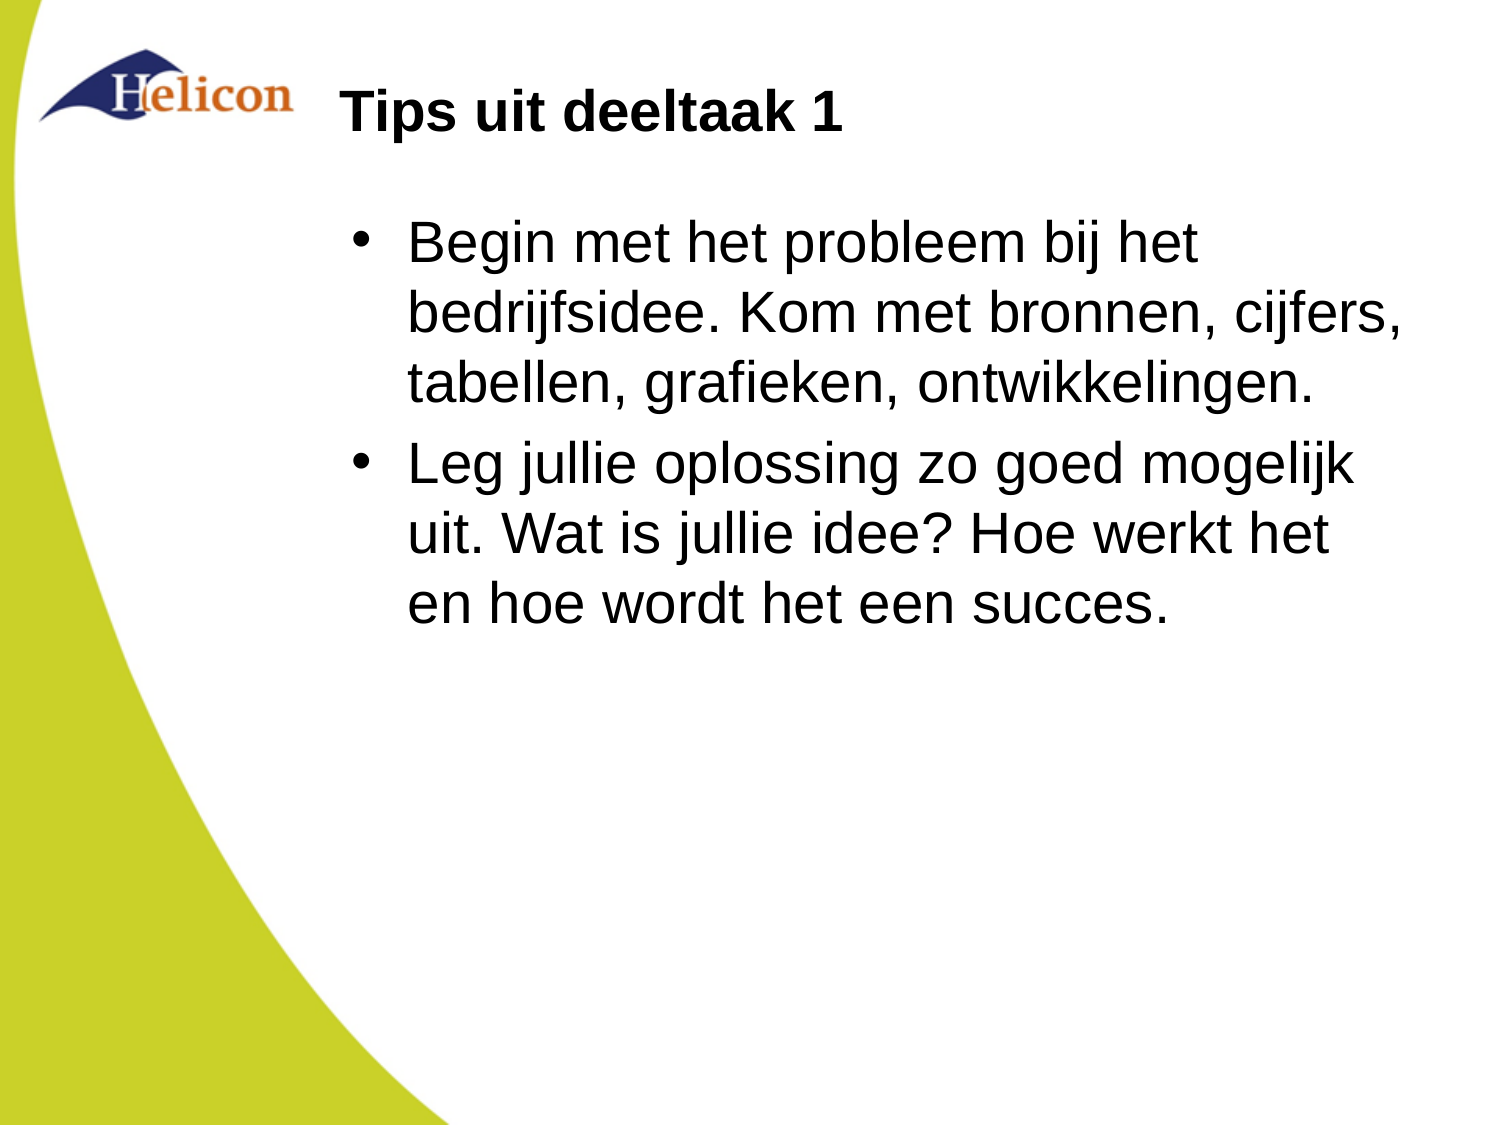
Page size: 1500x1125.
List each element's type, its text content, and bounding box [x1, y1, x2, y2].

picture [0, 0, 1500, 1125]
title Tips uit deeltaak 1 [324, 54, 1415, 161]
list Begin met het probleem bij het bedrijfsidee. Kom met bronnen, cijfers, tabellen, grafieken, ontwikkelingen. Leg jullie oplossing zo goed mogelijk uit. Wat is jullie idee? Hoe werkt het en hoe wordt het een succes. [336, 196, 1425, 1005]
